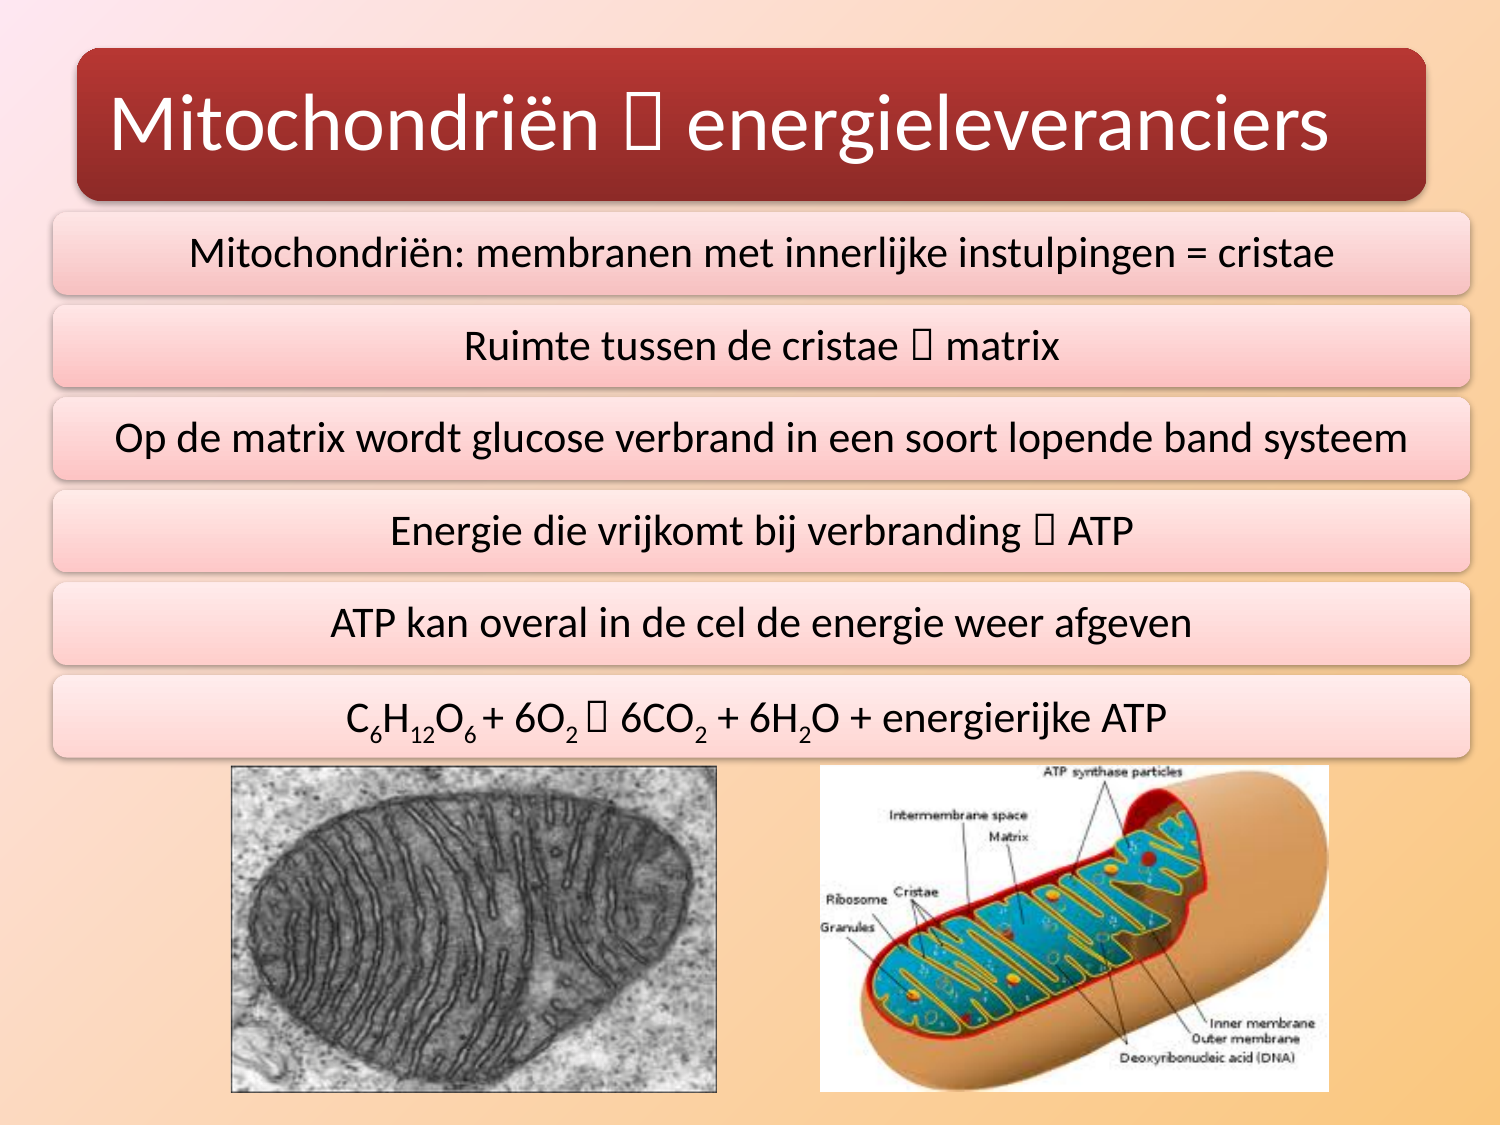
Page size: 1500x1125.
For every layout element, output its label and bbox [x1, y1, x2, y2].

picture [820, 765, 1330, 1092]
picture [231, 762, 716, 1125]
text_box [52, 207, 1471, 762]
text_box [76, 30, 1427, 206]
